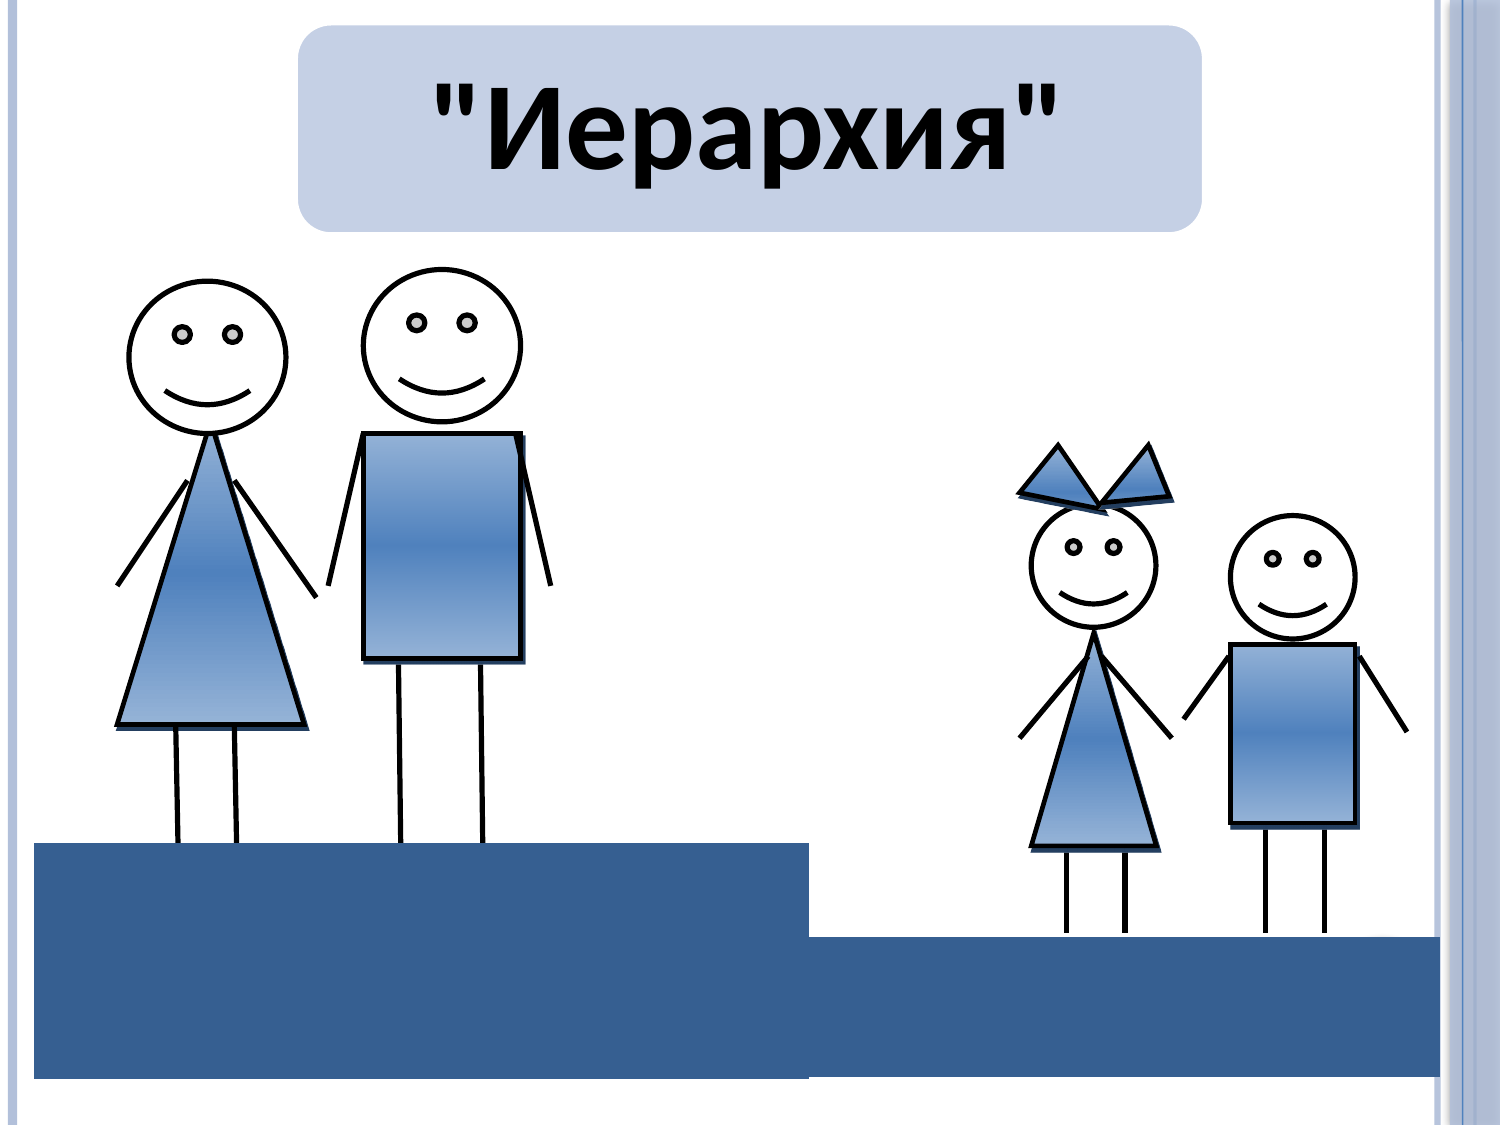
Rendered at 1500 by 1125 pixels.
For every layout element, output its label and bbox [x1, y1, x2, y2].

text_box [295, 22, 1205, 235]
text_box [479, 655, 484, 848]
text_box [1358, 655, 1408, 733]
text_box [397, 655, 402, 848]
text_box [35, 843, 809, 1079]
text_box [128, 281, 286, 434]
text_box [1230, 644, 1356, 823]
text_box [1183, 655, 1230, 720]
text_box [363, 269, 521, 422]
text_box [1019, 445, 1103, 510]
text_box [216, 497, 335, 581]
text_box [1031, 741, 1157, 846]
text_box [363, 433, 521, 659]
text_box [456, 491, 610, 528]
text_box [808, 937, 1439, 1077]
text_box [1087, 632, 1101, 659]
text_box [1230, 515, 1356, 639]
text_box [175, 725, 179, 851]
text_box [268, 491, 423, 528]
text_box [1031, 504, 1156, 628]
text_box [1012, 662, 1096, 733]
text_box [1097, 661, 1179, 733]
text_box [1101, 445, 1170, 503]
text_box [233, 725, 238, 851]
text_box [99, 497, 206, 569]
text_box [117, 576, 305, 725]
text_box [188, 434, 233, 498]
